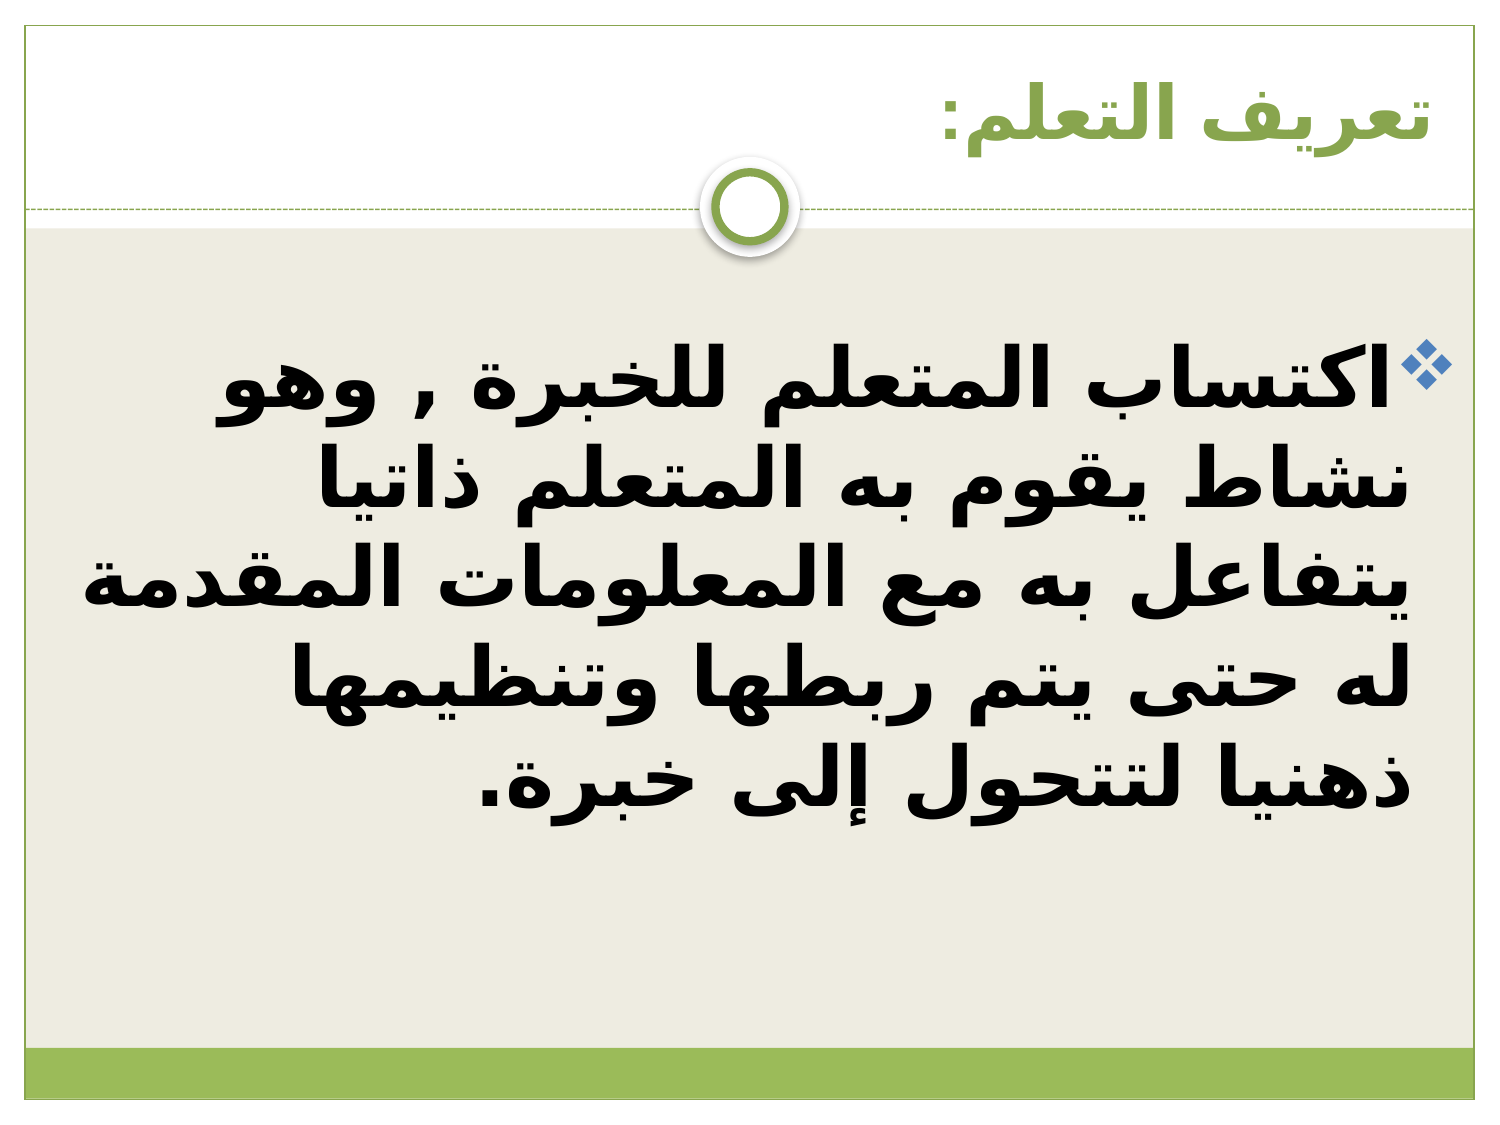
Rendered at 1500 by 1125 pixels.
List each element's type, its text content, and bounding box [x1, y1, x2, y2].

list اكتساب المتعلم للخبرة , وهو نشاط يقوم به المتعلم ذاتيا يتفاعل به مع المعلومات المقدمة له حتى يتم ربطها وتنظيمها ذهنيا لتتحول إلى خبرة. [50, 316, 1475, 998]
title تعريف التعلم: [49, 37, 1450, 162]
